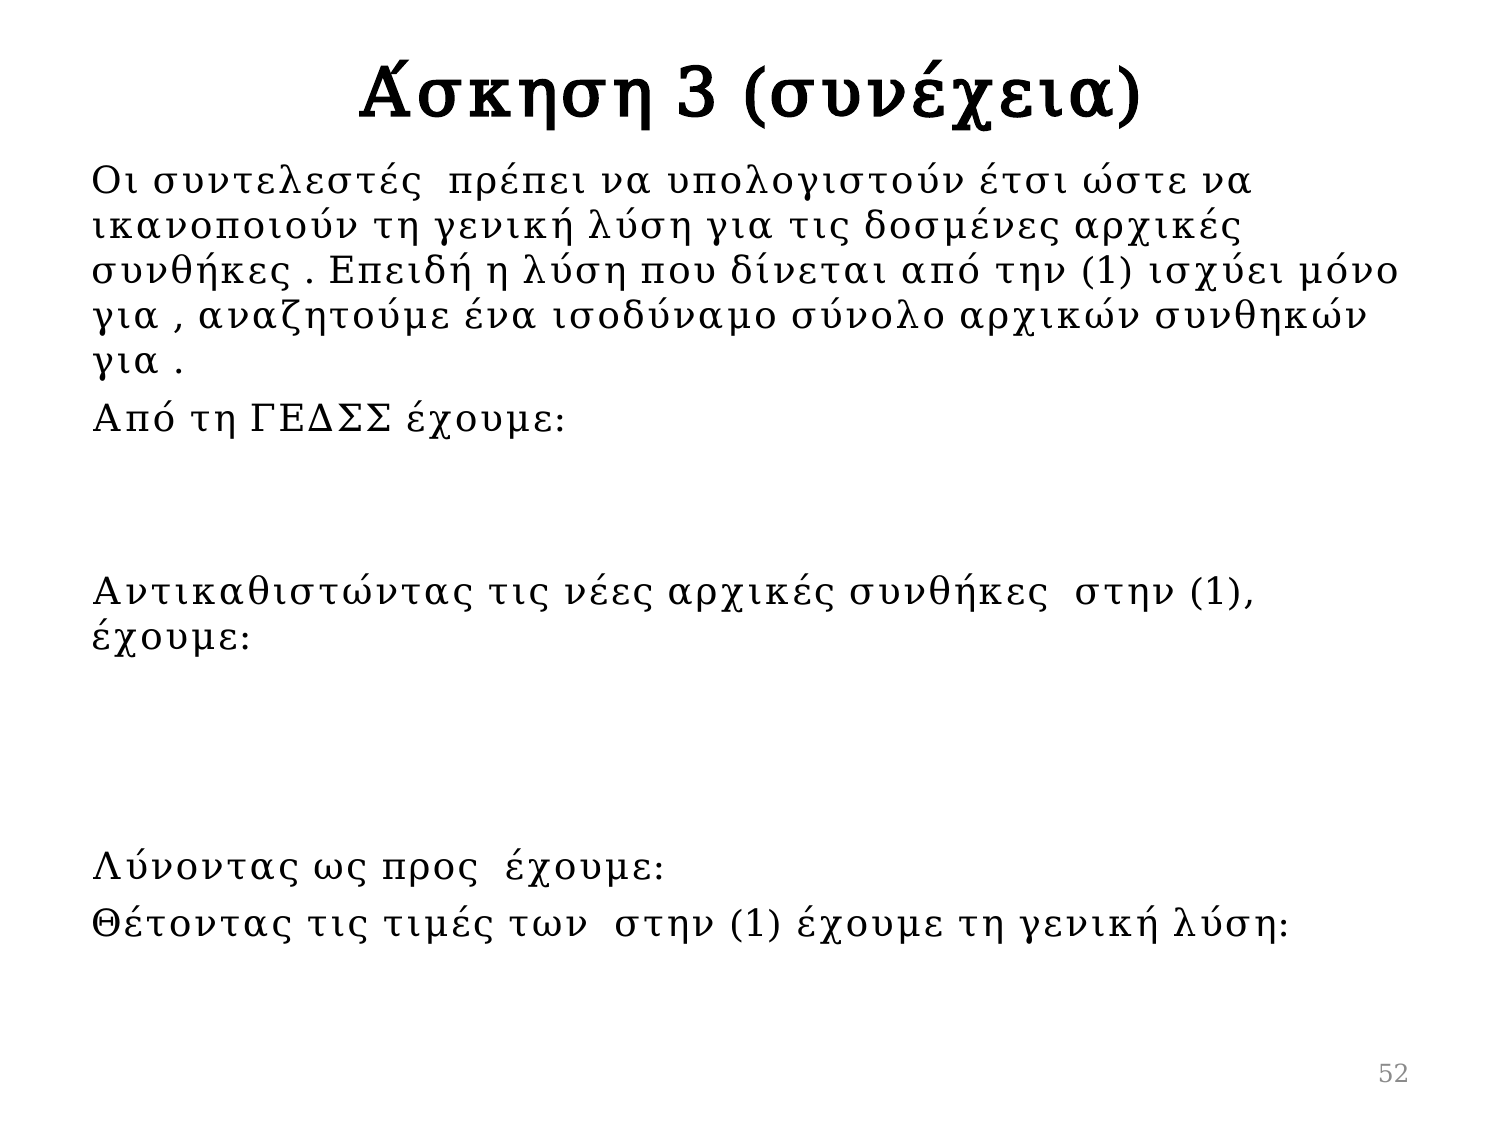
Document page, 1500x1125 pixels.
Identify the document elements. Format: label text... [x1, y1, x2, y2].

title Άσκηση 3 (συνέχεια) [75, 19, 1425, 159]
slide_number 52 [1222, 1042, 1425, 1103]
